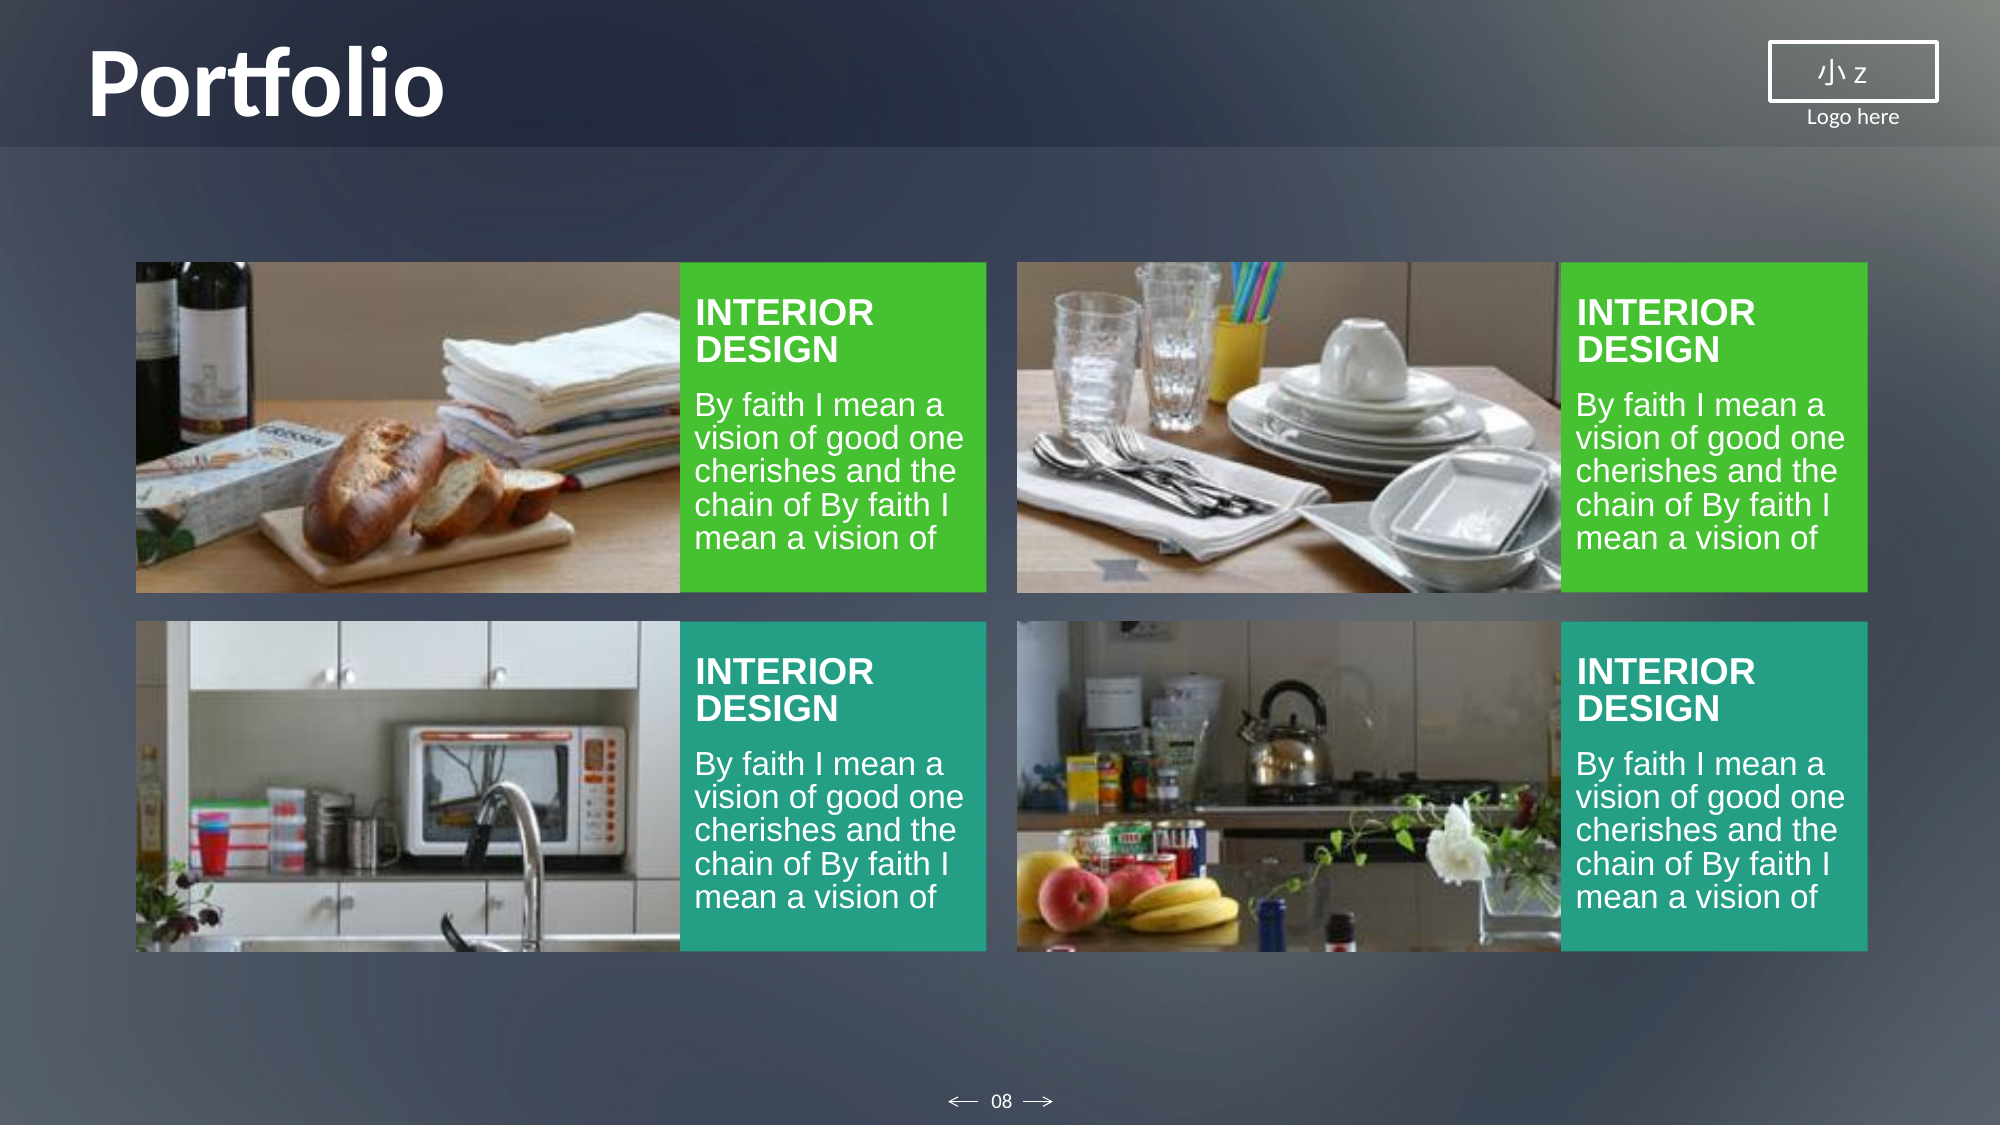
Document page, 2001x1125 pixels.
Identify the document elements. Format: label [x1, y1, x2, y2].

text_box [1563, 262, 1868, 593]
text_box [681, 621, 987, 952]
text_box [1562, 621, 1868, 952]
picture [0, 0, 2000, 1125]
text_box [947, 1079, 1054, 1123]
text_box [682, 262, 987, 593]
text_box [1769, 41, 1938, 138]
